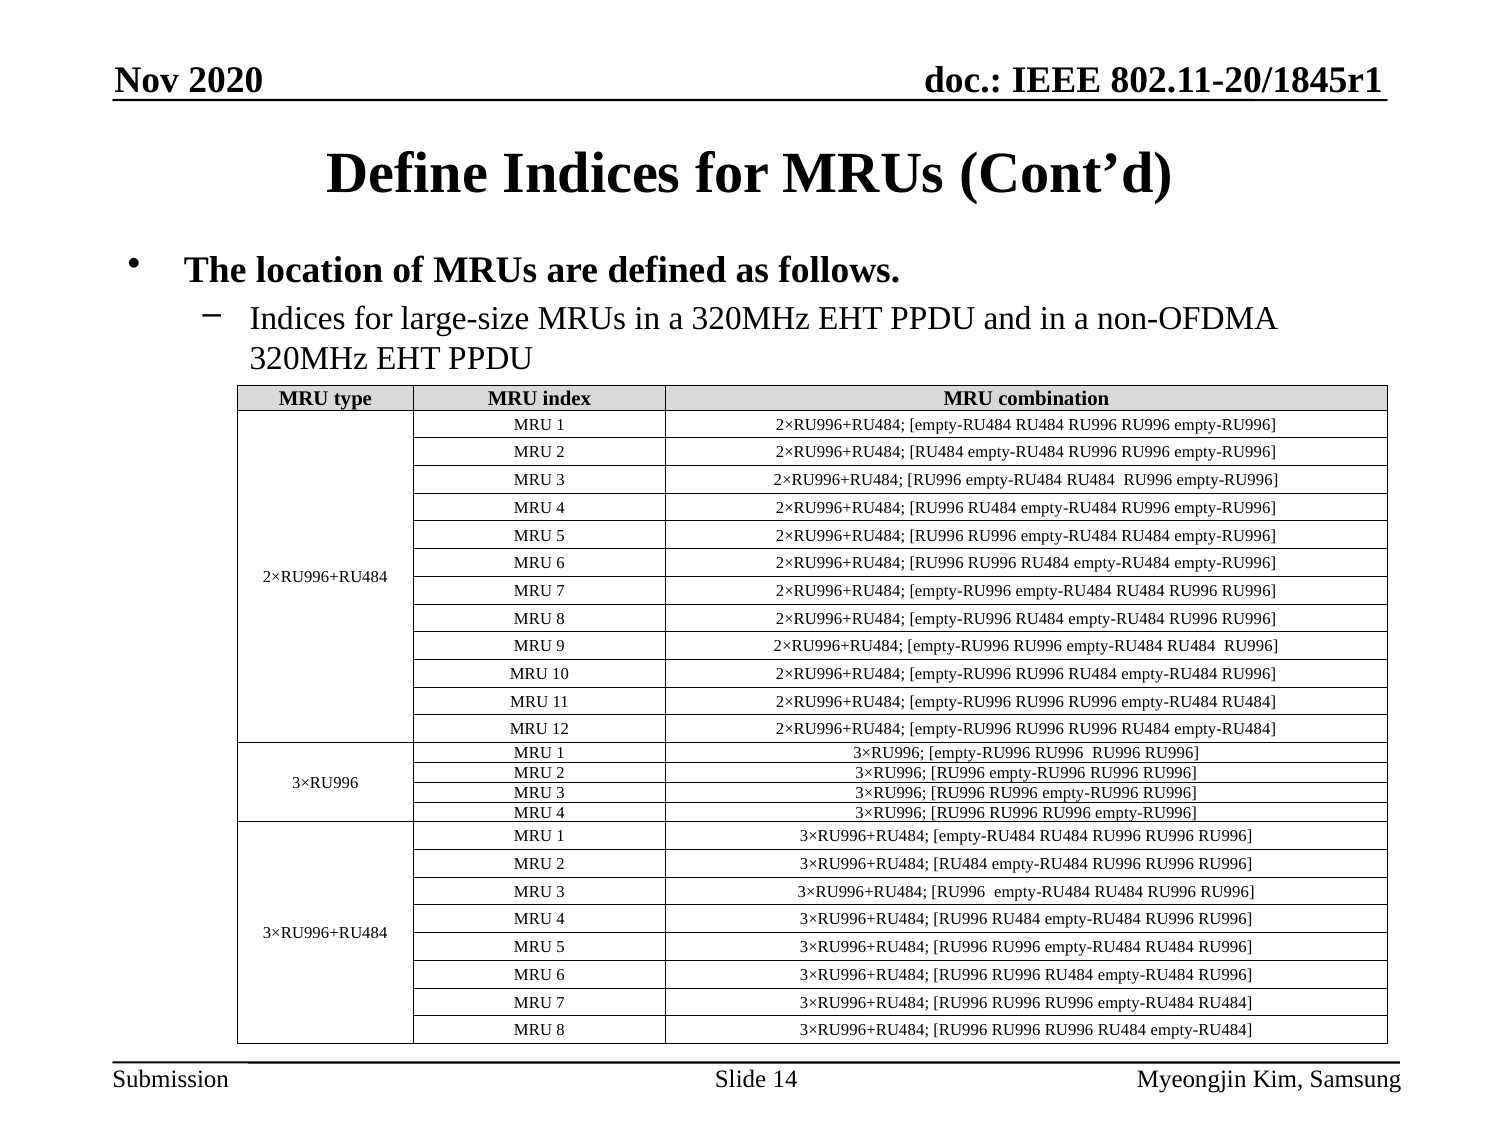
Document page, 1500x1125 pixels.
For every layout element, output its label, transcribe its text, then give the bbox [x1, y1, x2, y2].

table_cell MRU 2 [414, 438, 665, 465]
table_cell 2×RU996+RU484; [empty-RU996 RU996 RU996 RU484 empty-RU484] [666, 715, 1387, 742]
table_cell MRU 11 [414, 688, 665, 714]
table_cell MRU 4 [414, 905, 665, 932]
slide_number Slide 14 [712, 1061, 800, 1093]
table_cell MRU 3 [414, 783, 665, 802]
table_cell 2×RU996+RU484; [RU996 RU996 RU484 empty-RU484 empty-RU996] [666, 549, 1387, 576]
table_cell 2×RU996+RU484 [238, 411, 413, 742]
table_cell 3×RU996+RU484; [RU996 RU484 empty-RU484 RU996 RU996] [666, 905, 1387, 932]
table_cell 3×RU996+RU484; [empty-RU484 RU484 RU996 RU996 RU996] [666, 822, 1387, 849]
table_cell 2×RU996+RU484; [RU996 empty-RU484 RU484 RU996 empty-RU996] [666, 466, 1387, 493]
table_cell 3×RU996+RU484; [RU996 RU996 RU996 empty-RU484 RU484] [666, 989, 1387, 1015]
table_cell MRU 8 [414, 605, 665, 631]
table_cell 3×RU996; [empty-RU996 RU996 RU996 RU996] [666, 743, 1387, 762]
table_cell MRU 7 [414, 577, 665, 604]
table_cell MRU 7 [414, 989, 665, 1015]
table_cell 3×RU996 [238, 743, 413, 821]
table_cell 2×RU996+RU484; [empty-RU996 RU996 empty-RU484 RU484 RU996] [666, 632, 1387, 659]
table_cell 3×RU996+RU484; [RU484 empty-RU484 RU996 RU996 RU996] [666, 850, 1387, 877]
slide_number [114, 54, 309, 101]
table_cell MRU 3 [414, 878, 665, 904]
table_cell MRU 9 [414, 632, 665, 659]
table_cell 2×RU996+RU484; [RU484 empty-RU484 RU996 RU996 empty-RU996] [666, 438, 1387, 465]
table_cell MRU 10 [414, 660, 665, 687]
table_cell 2×RU996+RU484; [RU996 RU484 empty-RU484 RU996 empty-RU996] [666, 494, 1387, 520]
table_cell 2×RU996+RU484; [empty-RU484 RU484 RU996 RU996 empty-RU996] [666, 411, 1387, 437]
table_cell MRU 6 [414, 961, 665, 988]
table_cell 3×RU996; [RU996 empty-RU996 RU996 RU996] [666, 763, 1387, 782]
table_cell 3×RU996+RU484; [RU996 RU996 RU996 RU484 empty-RU484] [666, 1016, 1387, 1043]
table_cell MRU 1 [414, 411, 665, 437]
table_cell 2×RU996+RU484; [empty-RU996 RU484 empty-RU484 RU996 RU996] [666, 605, 1387, 631]
table_cell MRU 12 [414, 715, 665, 742]
table_cell MRU 2 [414, 850, 665, 877]
footer Myeongjin Kim, Samsung [1130, 1061, 1402, 1093]
table_cell MRU 1 [414, 743, 665, 762]
table_cell 2×RU996+RU484; [empty-RU996 RU996 RU484 empty-RU484 RU996] [666, 660, 1387, 687]
table_header MRU type [238, 386, 413, 410]
title Define Indices for MRUs (Cont’d) [112, 112, 1388, 226]
table_cell MRU 5 [414, 933, 665, 960]
table_cell 3×RU996+RU484; [RU996 RU996 empty-RU484 RU484 RU996] [666, 933, 1387, 960]
table_cell 3×RU996; [RU996 RU996 RU996 empty-RU996] [666, 803, 1387, 821]
list The location of MRUs are defined as follows. Indices for large-size MRUs in a 320MHz EHT PPDU and in a non-OFDMA 320MHz EHT PPDU [112, 237, 1388, 1001]
table_cell MRU 6 [414, 549, 665, 576]
table_cell 2×RU996+RU484; [empty-RU996 RU996 RU996 empty-RU484 RU484] [666, 688, 1387, 714]
table_cell 3×RU996+RU484; [RU996 empty-RU484 RU484 RU996 RU996] [666, 878, 1387, 904]
table_cell MRU 3 [414, 466, 665, 493]
table_cell 3×RU996; [RU996 RU996 empty-RU996 RU996] [666, 783, 1387, 802]
table_header MRU index [414, 386, 665, 410]
table_cell 3×RU996+RU484 [238, 822, 413, 1043]
table_cell MRU 4 [414, 494, 665, 520]
table_cell MRU 5 [414, 521, 665, 548]
table_cell 3×RU996+RU484; [RU996 RU996 RU484 empty-RU484 RU996] [666, 961, 1387, 988]
table_cell MRU 8 [414, 1016, 665, 1043]
table_cell MRU 2 [414, 763, 665, 782]
table_header MRU combination [666, 386, 1387, 410]
table_cell 2×RU996+RU484; [RU996 RU996 empty-RU484 RU484 empty-RU996] [666, 521, 1387, 548]
table_cell 2×RU996+RU484; [empty-RU996 empty-RU484 RU484 RU996 RU996] [666, 577, 1387, 604]
table_cell MRU 1 [414, 822, 665, 849]
table_cell MRU 4 [414, 803, 665, 821]
